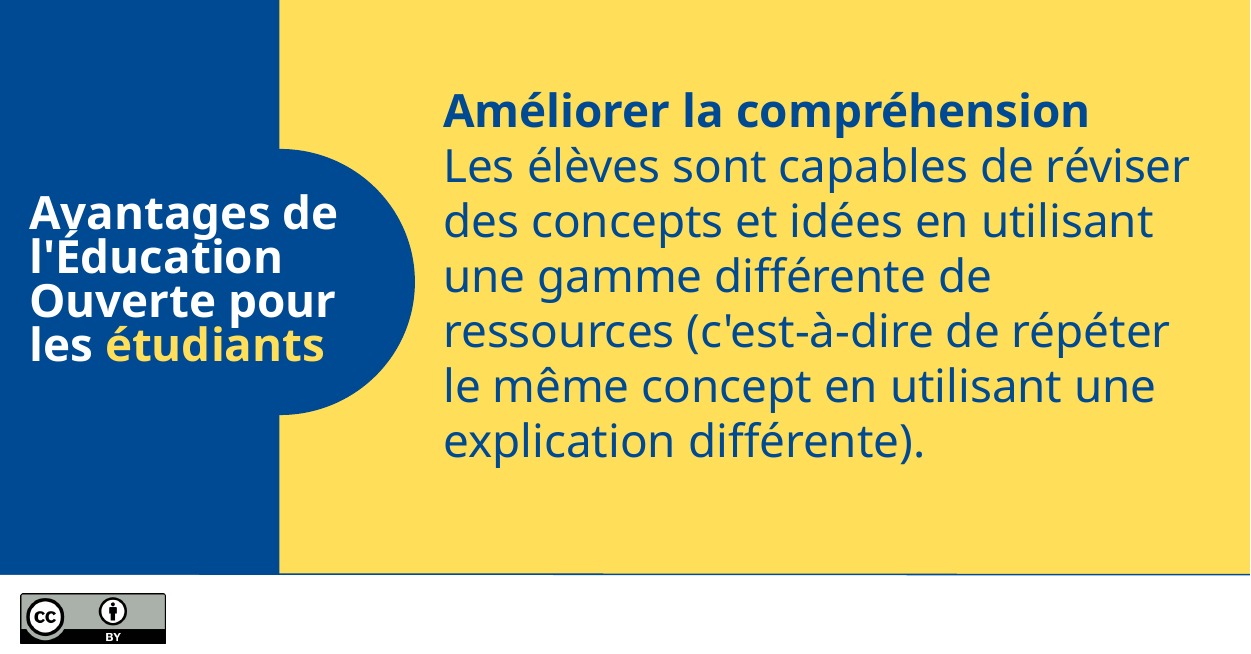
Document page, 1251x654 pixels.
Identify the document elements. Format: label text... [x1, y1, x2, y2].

text_box [195, 148, 415, 416]
text_box Avantages de l'Éducation Ouverte pour les étudiants [14, 179, 355, 385]
text_box [0, 0, 280, 573]
text_box [0, 582, 1250, 654]
picture [20, 592, 166, 645]
text_box Améliorer la compréhension Les élèves sont capables de réviser des concepts et idées en utilisant une gamme différente de ressources (c'est-à-dire de répéter le même concept en utilisant une explication différente). [428, 66, 1228, 482]
